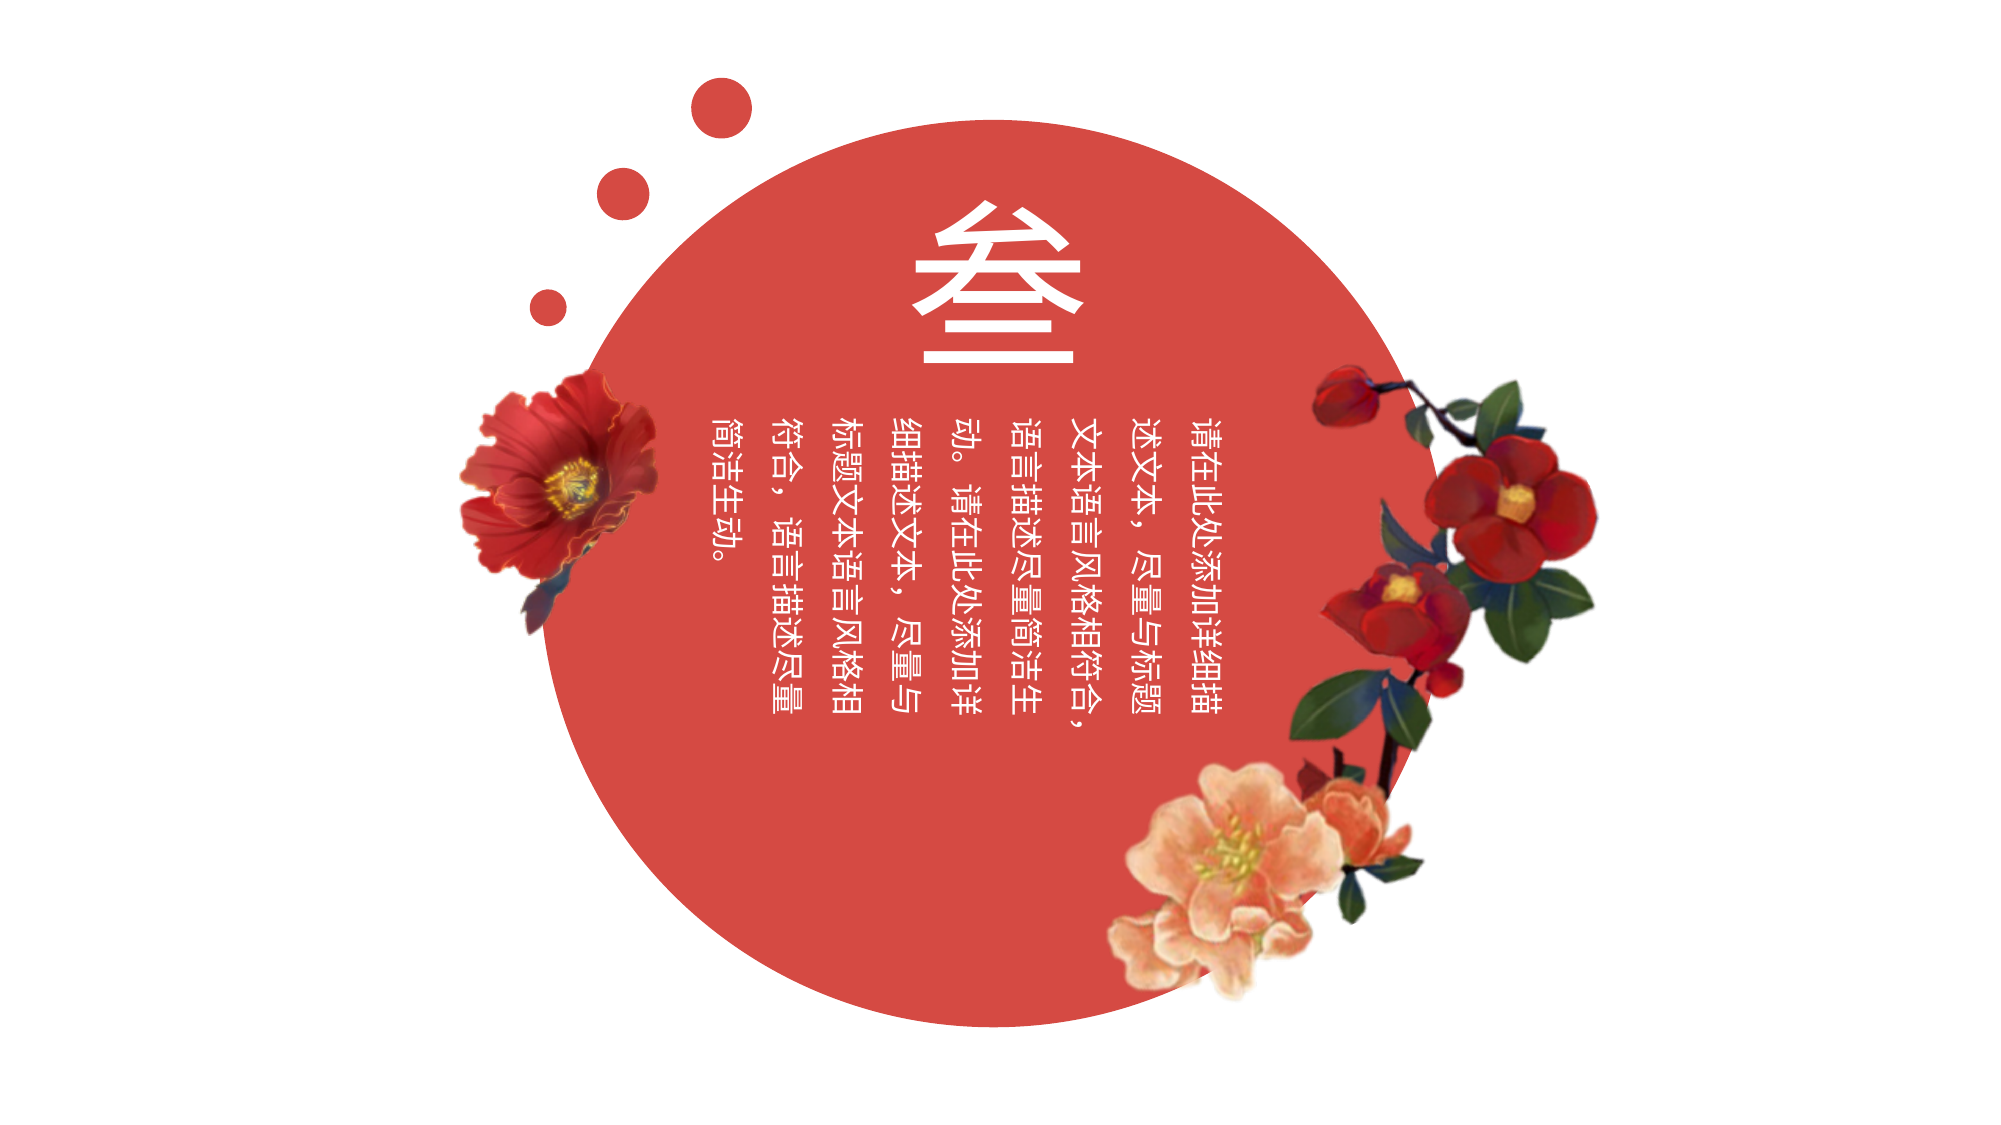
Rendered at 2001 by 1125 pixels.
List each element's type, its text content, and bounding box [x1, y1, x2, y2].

text_box [690, 76, 753, 140]
picture [1018, 293, 1714, 1004]
text_box [528, 288, 568, 328]
picture [458, 368, 660, 636]
text_box [543, 118, 1387, 1029]
text_box 叁 [891, 164, 1105, 400]
text_box [595, 166, 651, 222]
text_box 请在此处添加详细描述文本，尽量与标题文本语言风格相符合，语言描述尽量简洁生动。请在此处添加详细描述文本，尽量与标题文本语言风格相符合，语言描述尽量简洁生动。 [740, 402, 1099, 760]
